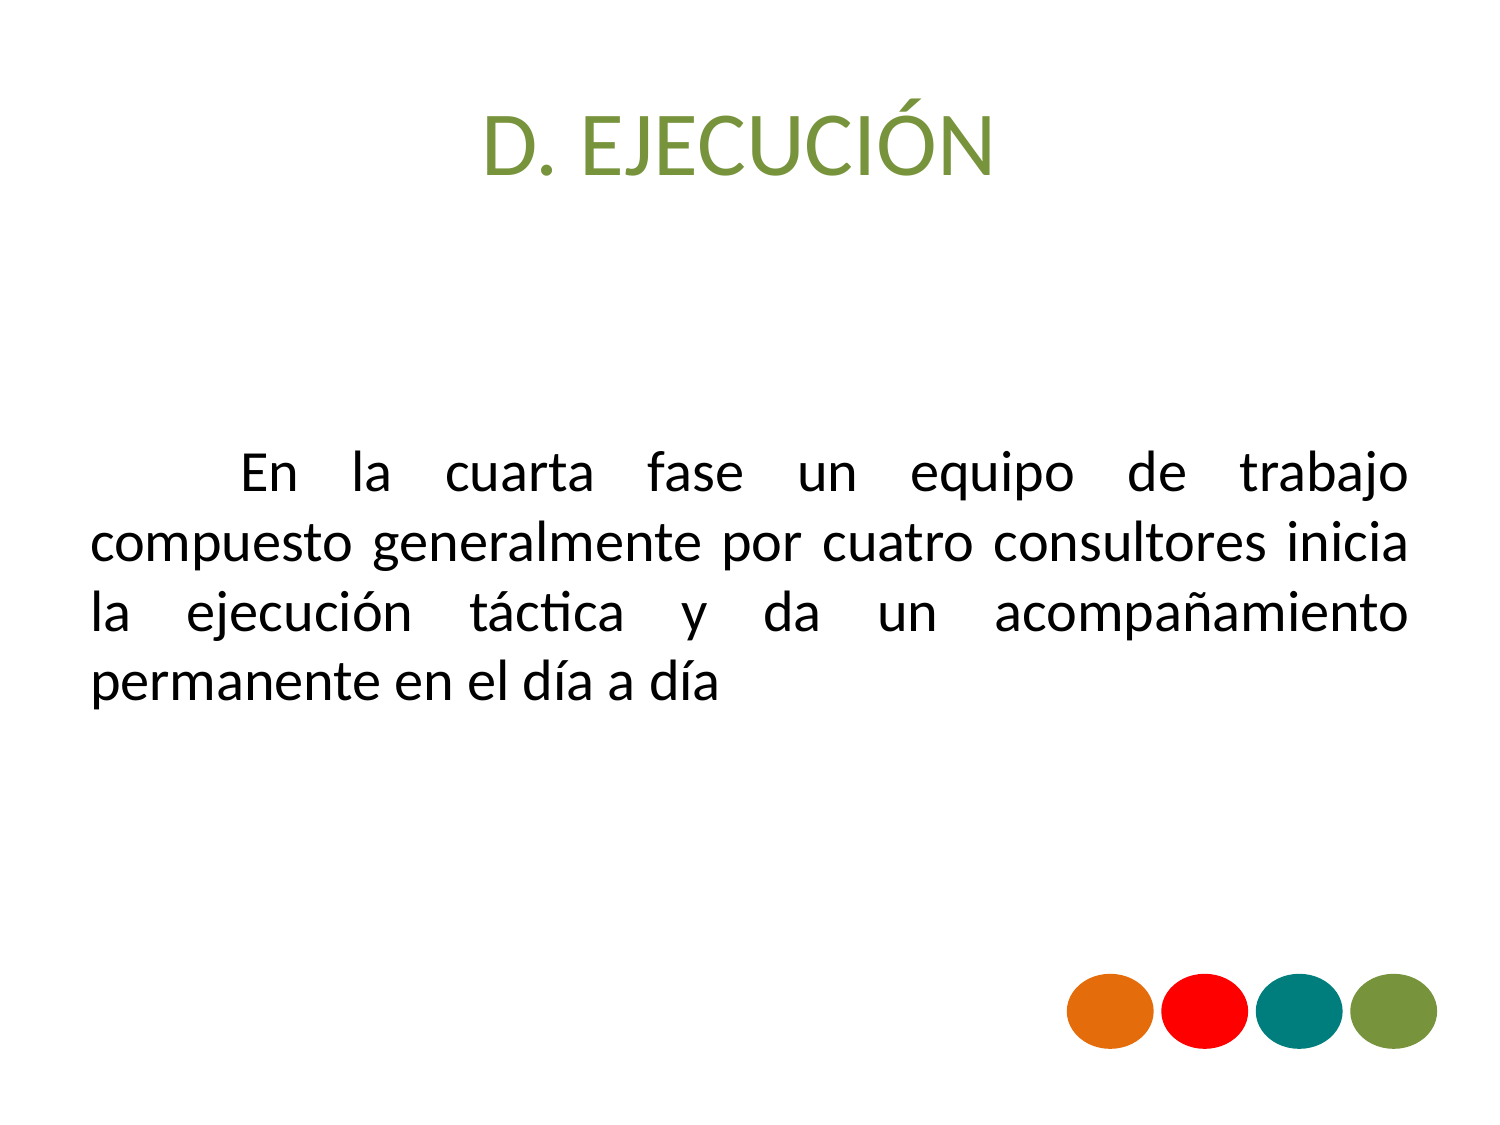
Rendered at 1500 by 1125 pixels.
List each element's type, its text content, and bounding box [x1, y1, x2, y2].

text_box [1161, 973, 1249, 1049]
text_box [1255, 973, 1343, 1049]
text_box [1066, 973, 1154, 1049]
text_box [1350, 973, 1438, 1049]
title D. EJECUCIÓN [75, 45, 1425, 233]
list En la cuarta fase un equipo de trabajo compuesto generalmente por cuatro consultores inicia la ejecución táctica y da un acompañamiento permanente en el día a día [75, 262, 1425, 1005]
